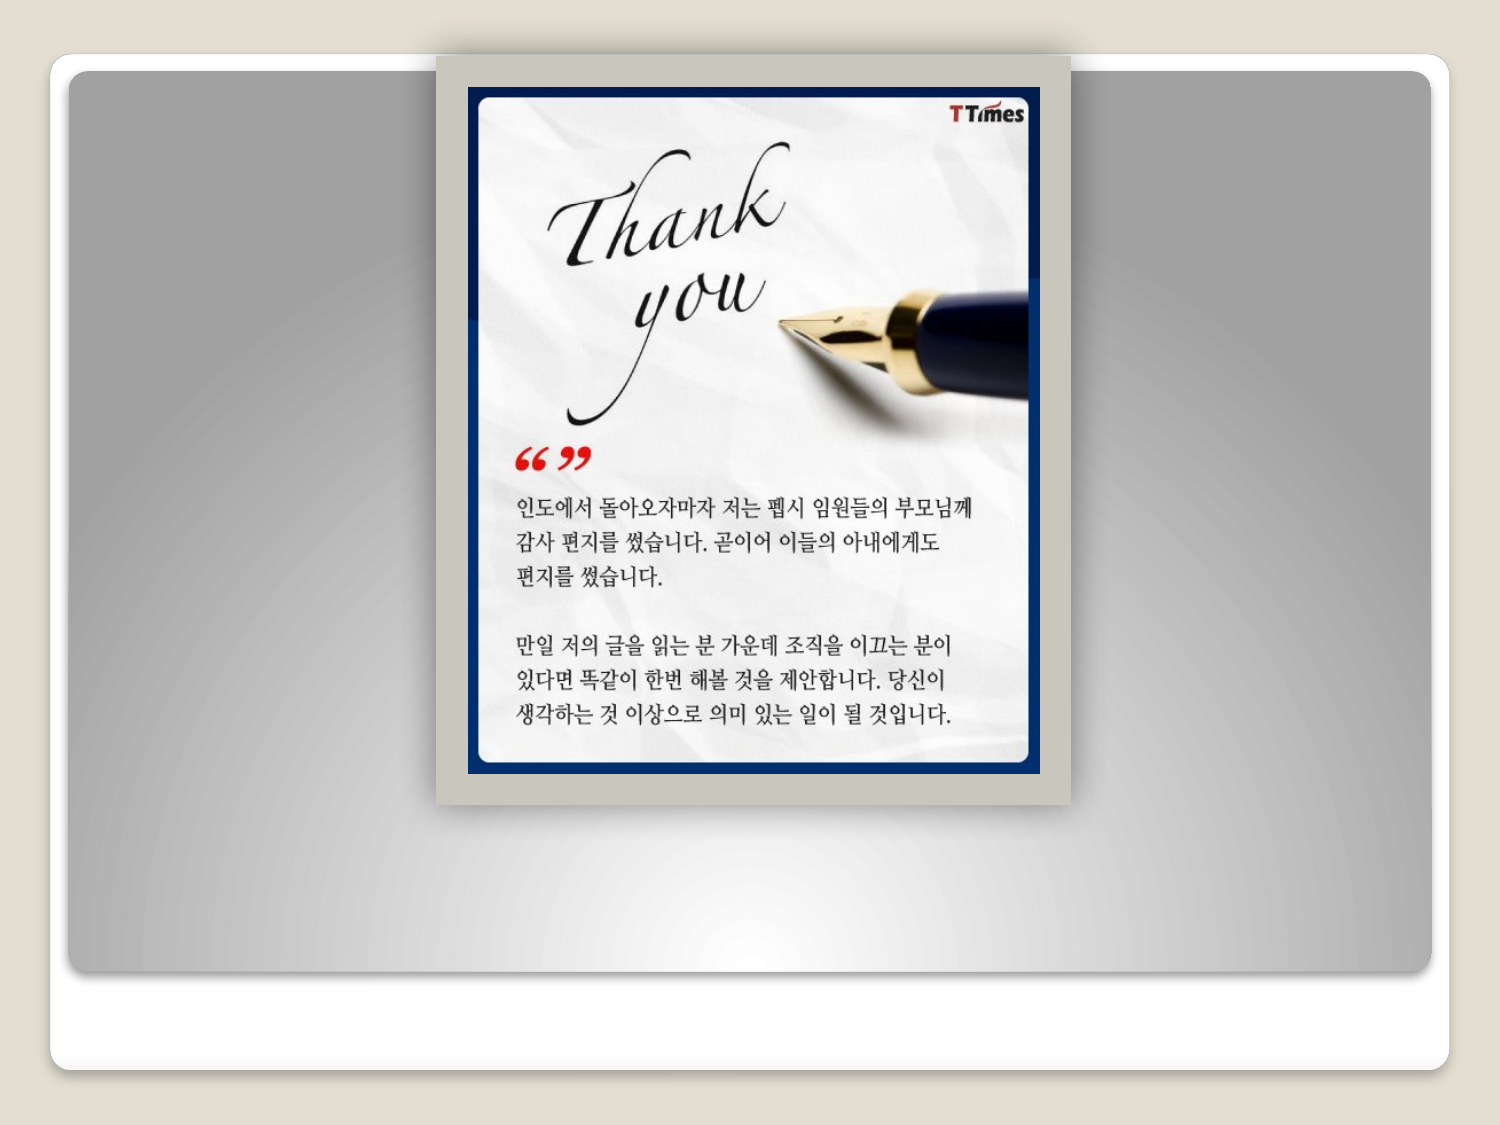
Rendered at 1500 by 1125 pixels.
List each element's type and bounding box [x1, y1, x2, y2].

list [467, 86, 1041, 775]
